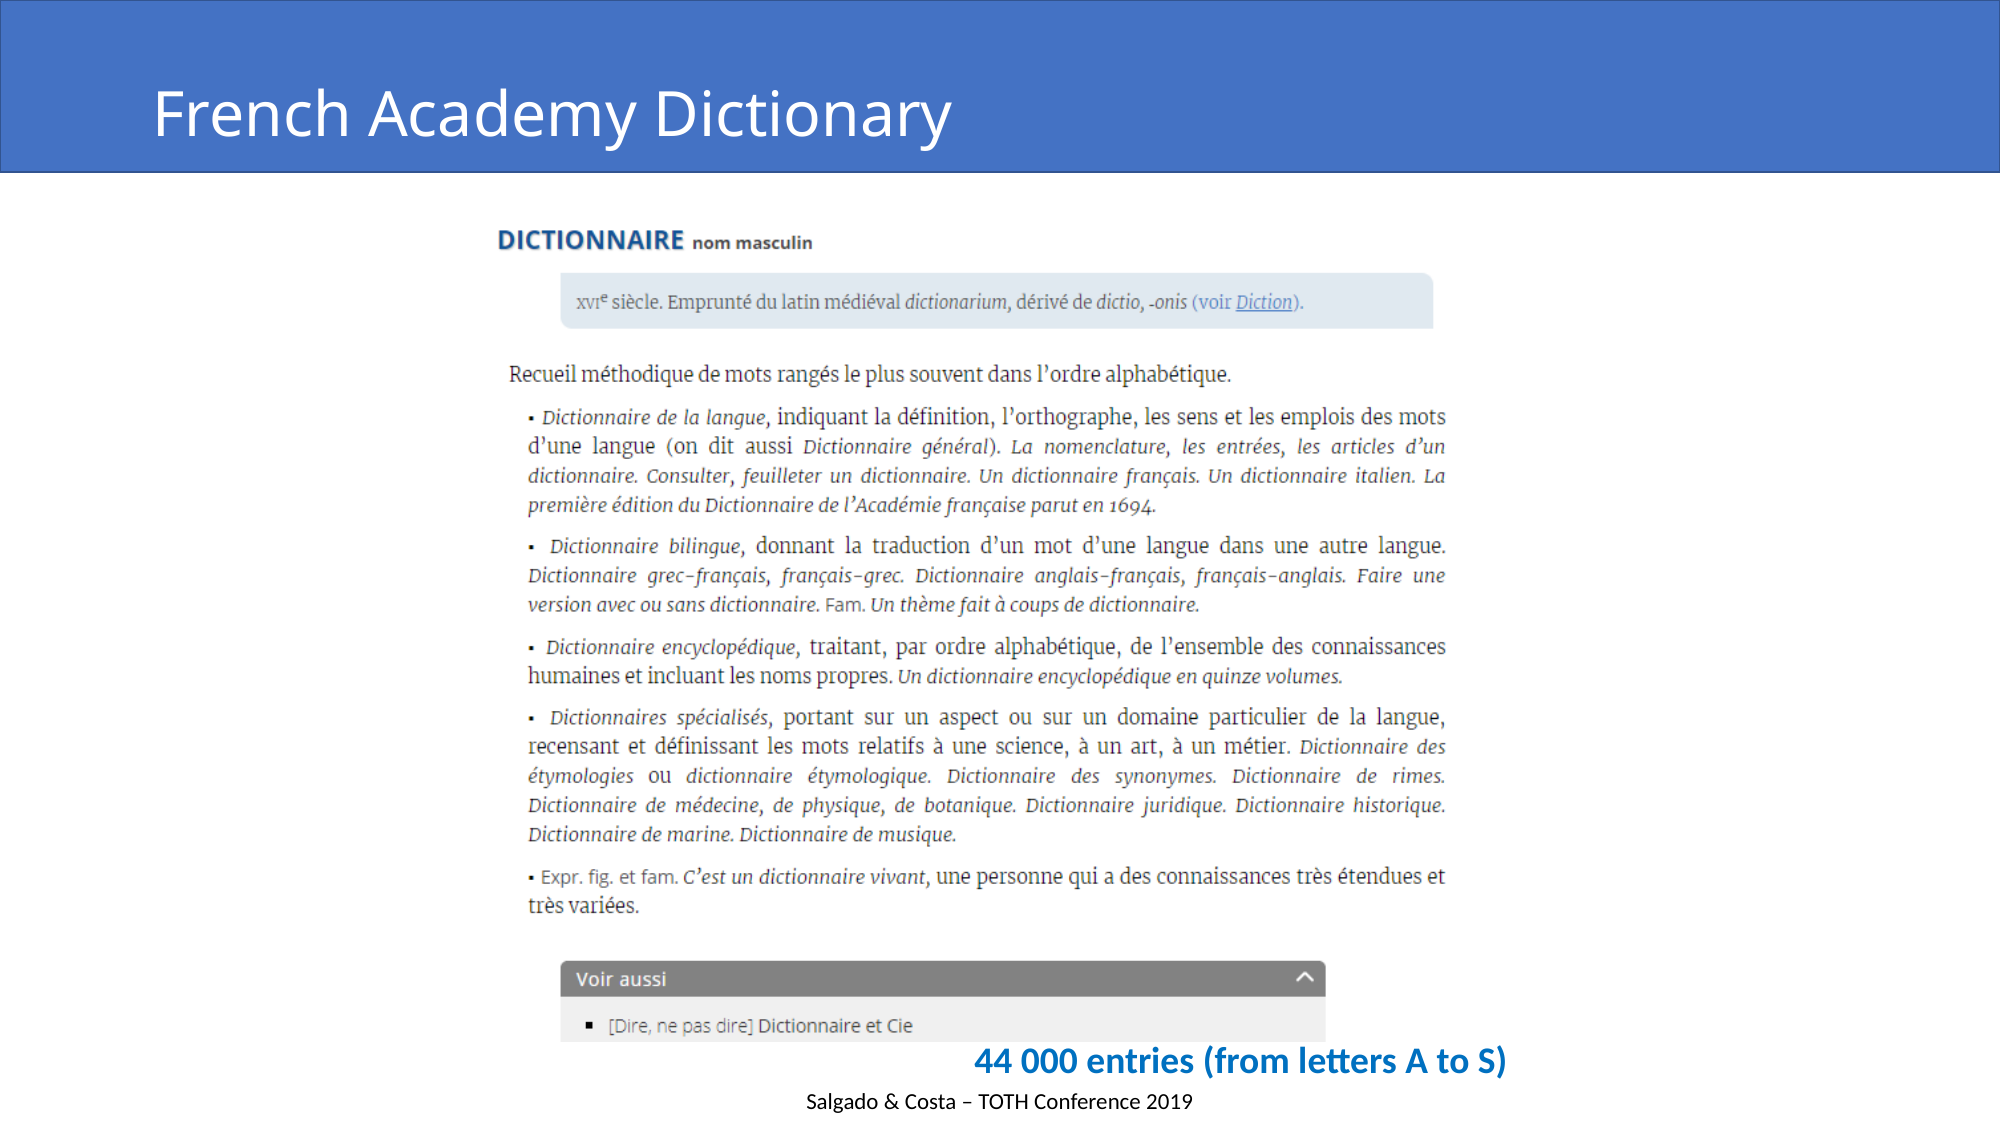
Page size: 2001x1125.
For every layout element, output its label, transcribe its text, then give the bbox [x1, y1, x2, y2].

text_box [0, 0, 2000, 173]
picture [493, 208, 1456, 1042]
text_box 44 000 entries (from letters A to S) [959, 1028, 1523, 1078]
title French Academy Dictionary [137, 59, 1863, 172]
text_box Salgado & Costa – TOTH Conference 2019 [0, 1078, 2000, 1121]
